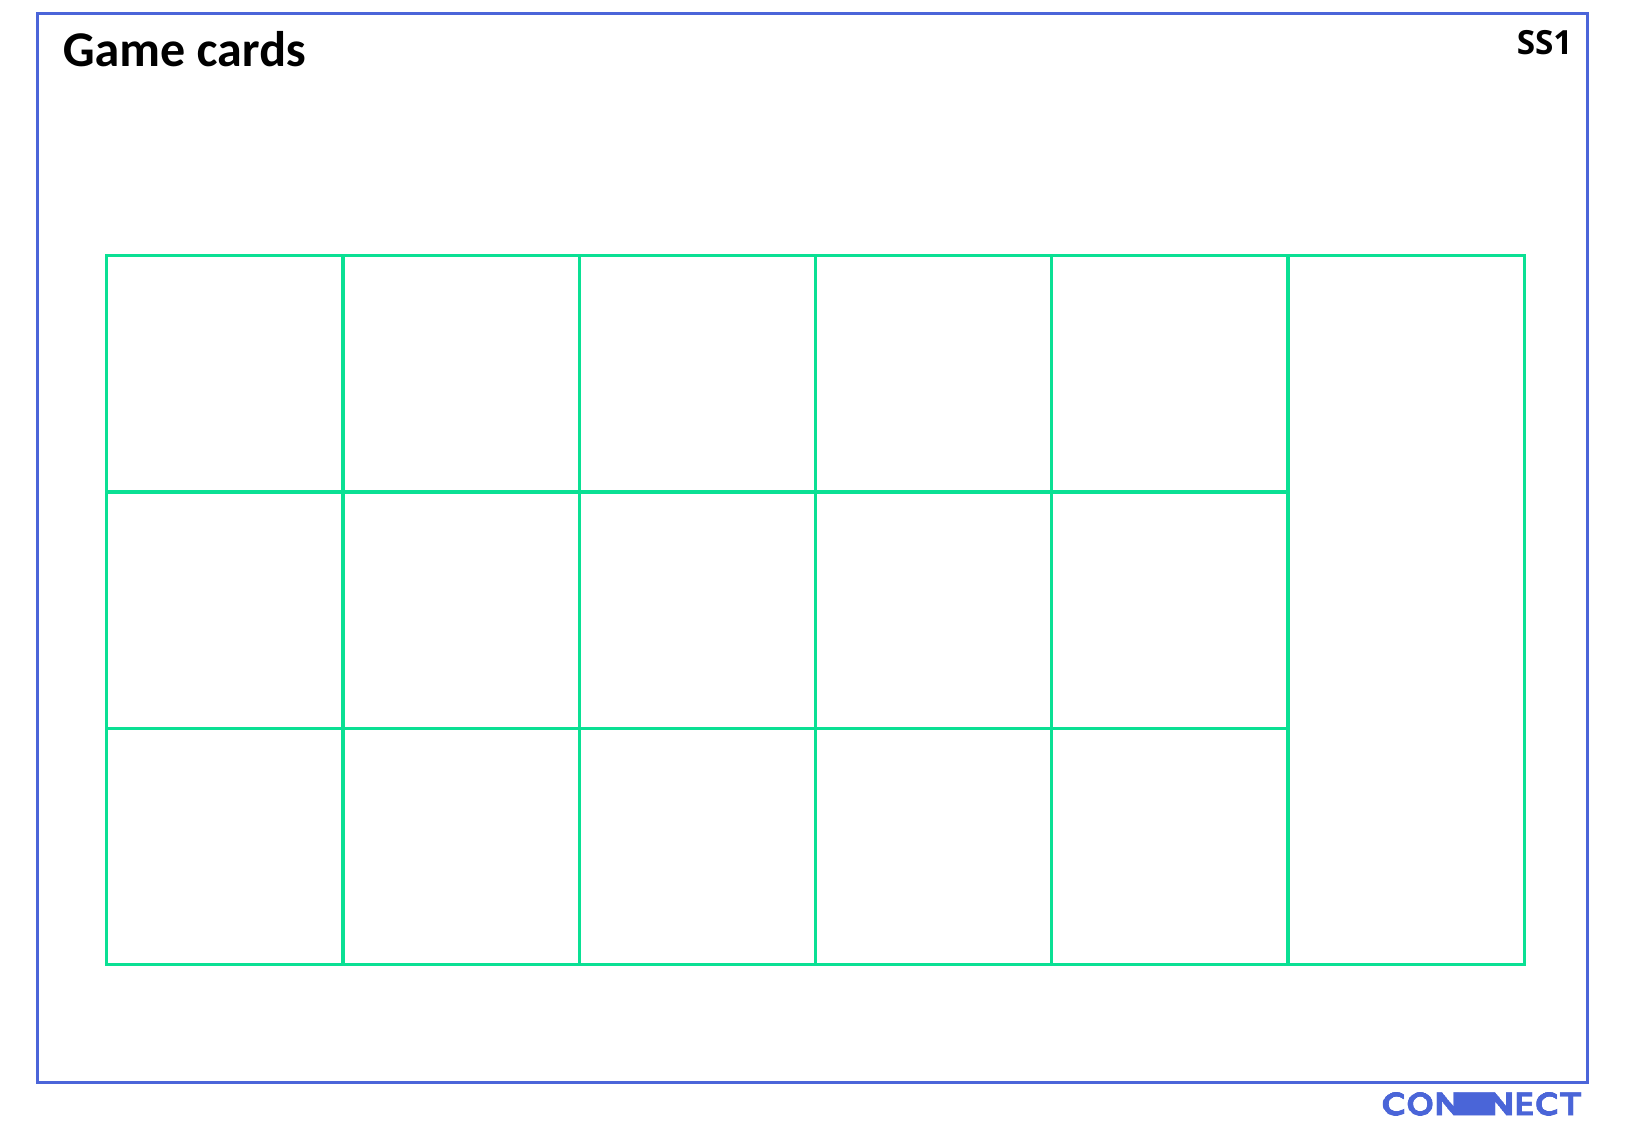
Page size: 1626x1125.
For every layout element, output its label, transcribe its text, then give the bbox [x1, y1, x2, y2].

text_box [578, 491, 815, 727]
text_box [578, 727, 815, 966]
text_box Game cards [48, 8, 1347, 84]
text_box [578, 255, 815, 491]
text_box [342, 727, 578, 966]
text_box [36, 13, 1588, 1084]
text_box [342, 491, 578, 727]
text_box [1051, 255, 1287, 491]
text_box SS1 [1502, 14, 1625, 69]
text_box [1051, 727, 1287, 966]
text_box [1051, 491, 1287, 727]
text_box [106, 491, 342, 727]
text_box [815, 491, 1051, 727]
text_box [106, 727, 342, 966]
text_box [815, 727, 1051, 966]
text_box [815, 255, 1051, 491]
text_box [1287, 255, 1525, 966]
picture [1370, 1087, 1588, 1117]
text_box [342, 255, 578, 491]
text_box [106, 255, 342, 491]
